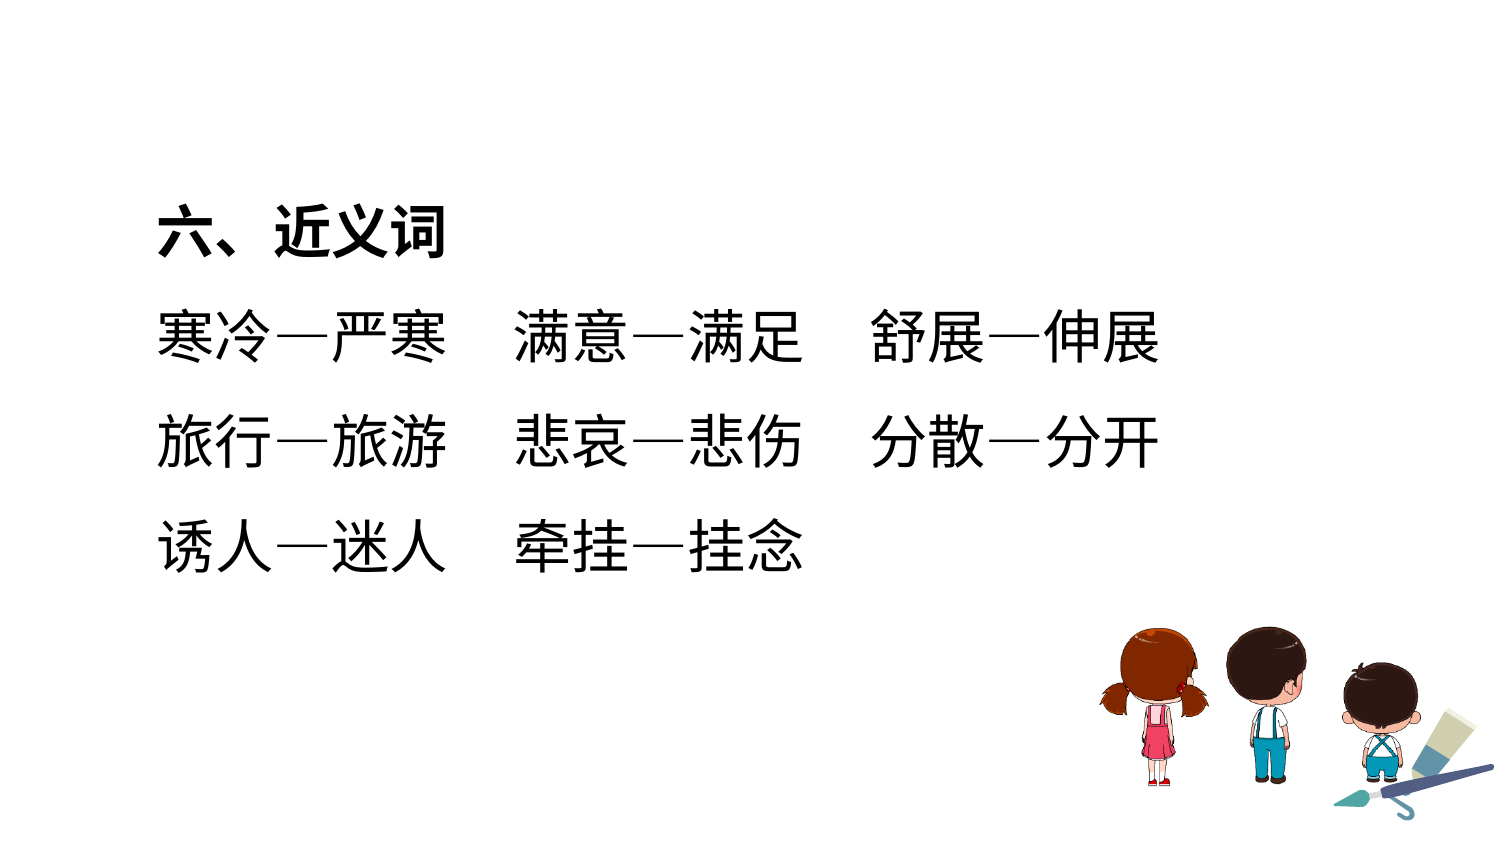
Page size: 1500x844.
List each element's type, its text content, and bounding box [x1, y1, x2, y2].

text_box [1358, 708, 1481, 844]
picture [1086, 602, 1445, 824]
text_box 六、近义词 寒冷—严寒 满意—满足 舒展—伸展 旅行—旅游 悲哀—悲伤 分散—分开 诱人—迷人 牵挂—挂念 [142, 152, 1382, 588]
